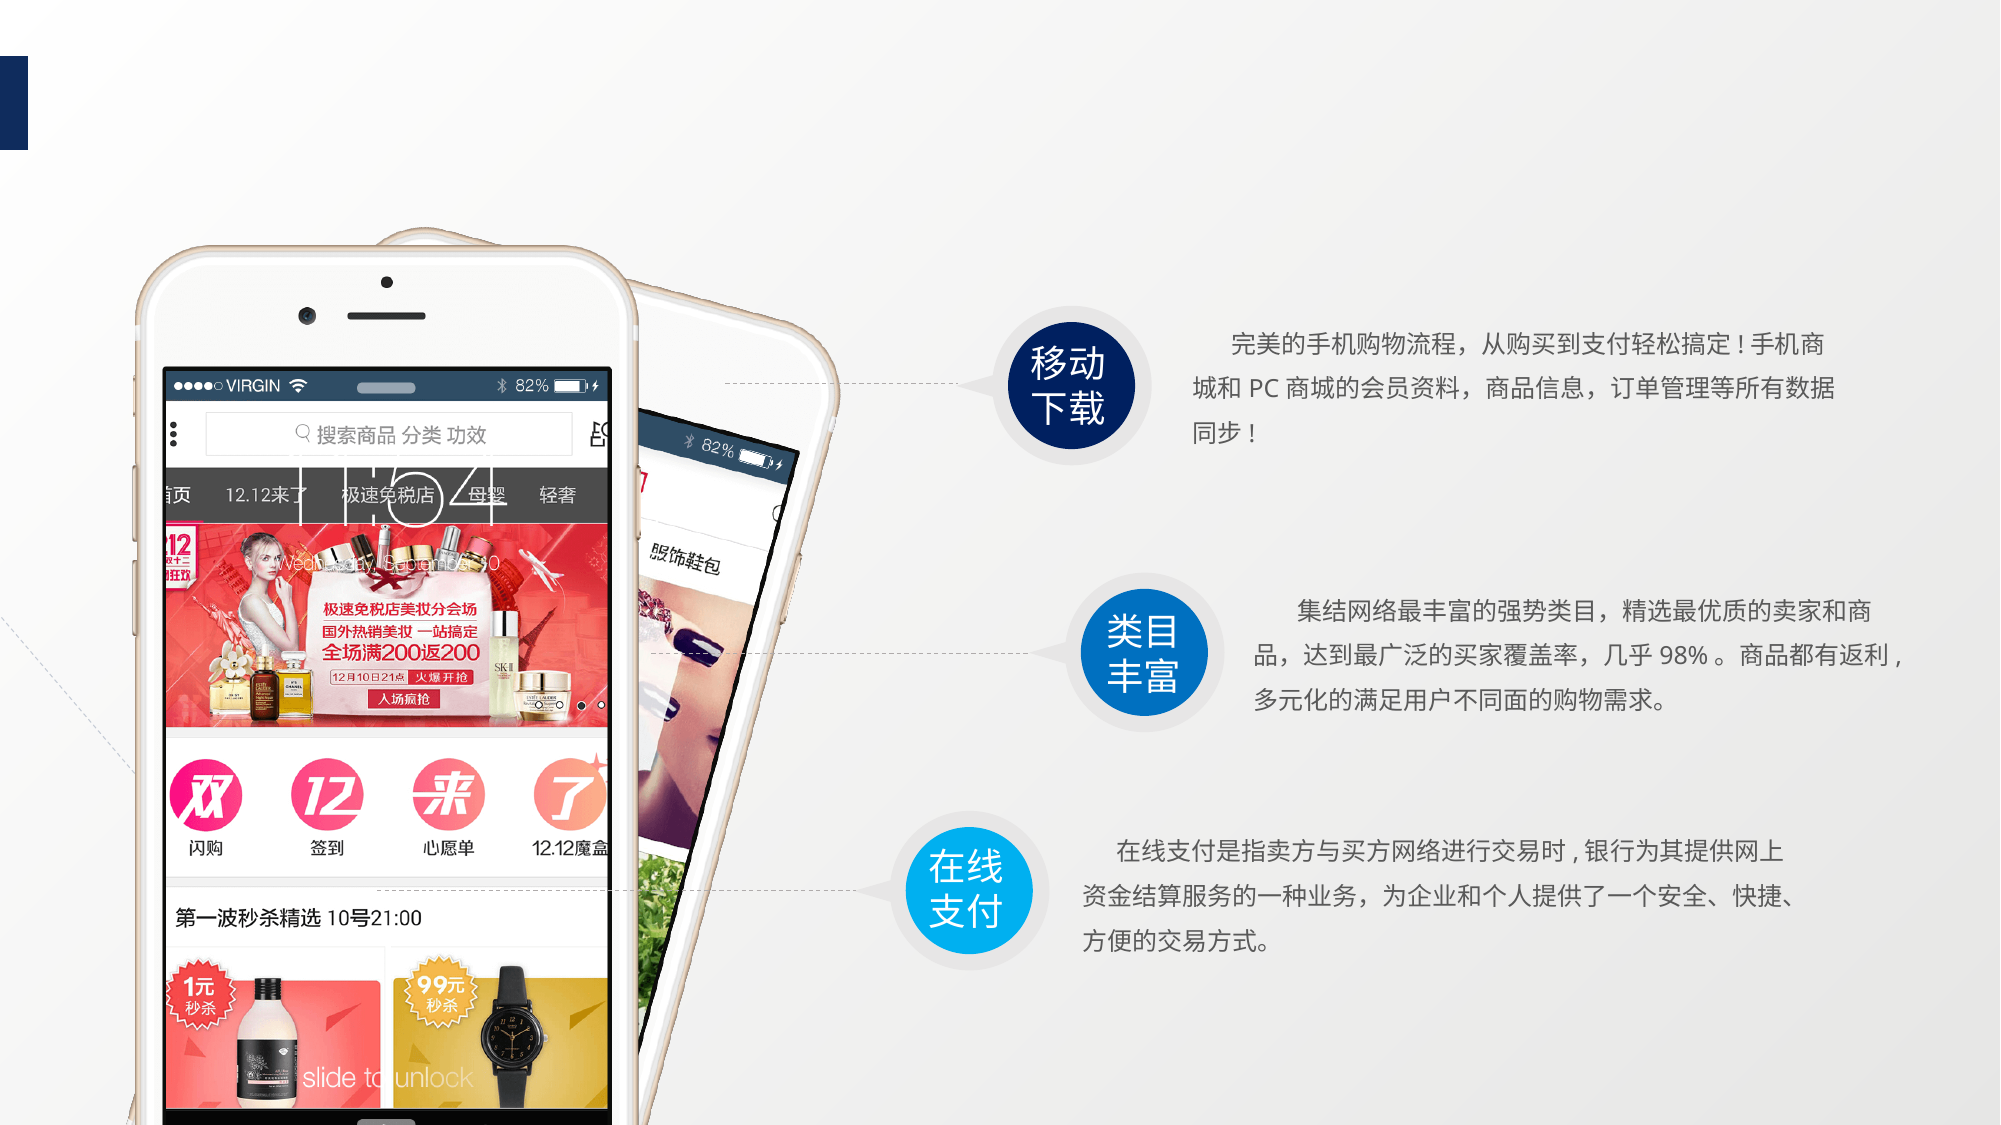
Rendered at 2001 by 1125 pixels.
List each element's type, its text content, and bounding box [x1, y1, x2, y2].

text_box 集结网络最丰富的强势类目，精选最优质的卖家和商品，达到最广泛的买家覆盖率，几乎98%。商品都有返利,多元化的满足用户不同面的购物需求。 [1238, 572, 1908, 722]
text_box 在线支付是指卖方与买方网络进行交易时,银行为其提供网上资金结算服务的一种业务，为企业和个人提供了一个安全、快捷、方便的交易方式。 [1068, 812, 1815, 963]
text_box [853, 810, 1050, 971]
text_box 完美的手机购物流程，从购买到支付轻松搞定!手机商城和PC商城的会员资料，商品信息，订单管理等所有数据同步! [1177, 305, 1853, 456]
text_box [1028, 572, 1225, 733]
picture [51, 151, 931, 1125]
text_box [955, 305, 1152, 466]
